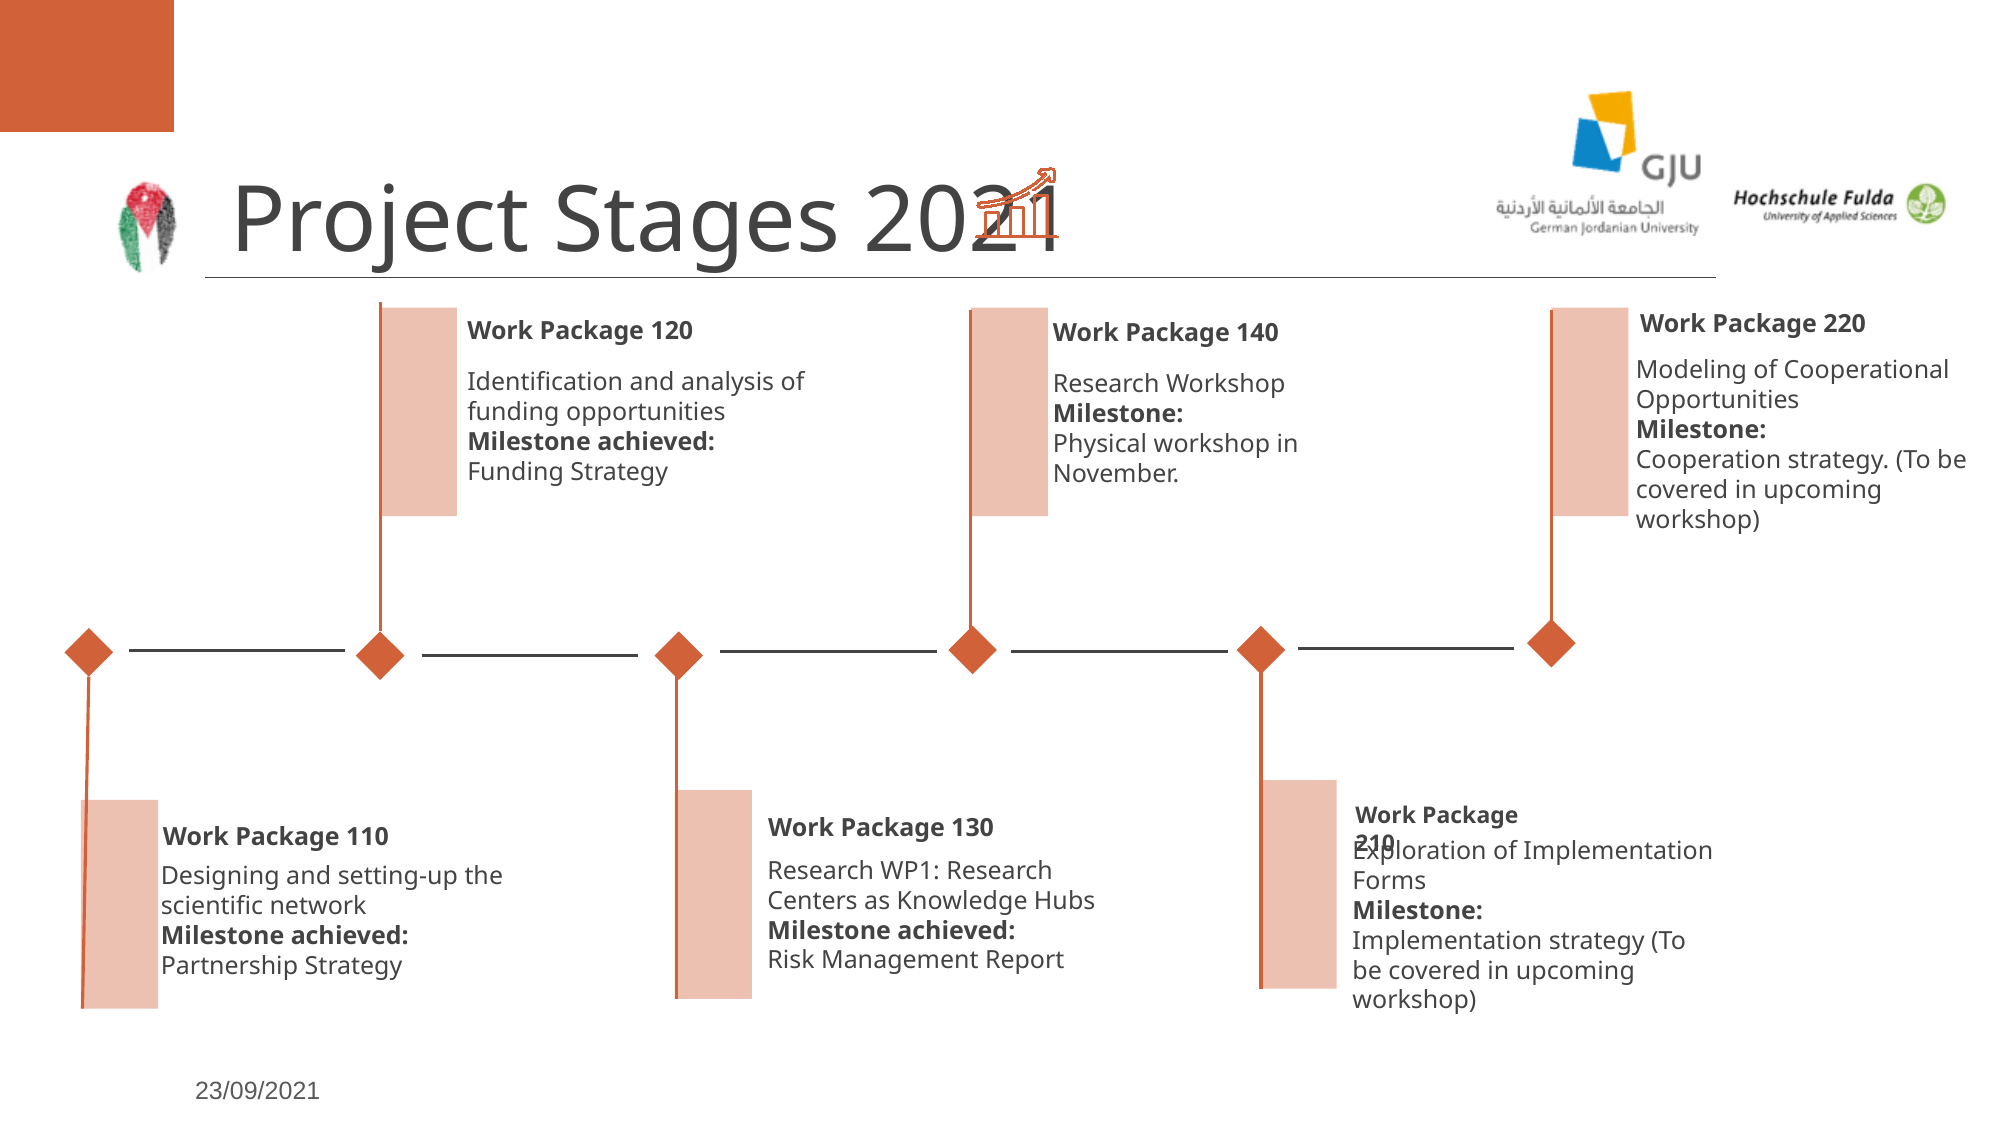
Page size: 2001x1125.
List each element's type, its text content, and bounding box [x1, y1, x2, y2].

text_box [1265, 780, 1337, 989]
text_box [970, 307, 1048, 517]
text_box Work Package 220 [1620, 287, 1902, 333]
text_box Work Package 120 [447, 294, 736, 393]
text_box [975, 167, 1059, 239]
picture [0, 0, 174, 133]
text_box Modeling of Cooperational Opportunities Milestone: Cooperation strategy. (To be covered in upcoming workshop) [1615, 333, 2000, 482]
text_box Designing and setting-up the scientific network Milestone achieved: Partnership Strategy [140, 839, 546, 980]
text_box [384, 307, 457, 517]
text_box [94, 799, 159, 1009]
text_box Work Package 210 [1335, 780, 1584, 874]
text_box Exploration of Implementation Forms Milestone: Implementation strategy (To be covered in upcoming workshop) [1332, 814, 1738, 955]
text_box [681, 790, 752, 999]
text_box Work Package 110 [142, 799, 414, 876]
text_box Research Workshop Milestone: Physical workshop in November. [1032, 347, 1438, 497]
text_box Identification and analysis of funding opportunities Milestone achieved: Funding Strategy [447, 345, 853, 495]
text_box [1527, 622, 1576, 668]
text_box [1551, 307, 1629, 517]
text_box Research WP1: Research Centers as Knowledge Hubs Milestone achieved: Risk Management Report [747, 834, 1153, 975]
text_box Work Package 140 [1032, 296, 1315, 395]
picture [88, 147, 206, 311]
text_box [82, 676, 89, 1009]
picture [1400, 49, 2000, 236]
text_box Work Package 130 [748, 791, 1045, 885]
text_box 23/09/2021 [180, 1059, 586, 1120]
text_box Project Stages 2021 [215, 152, 1227, 276]
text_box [64, 625, 1286, 681]
